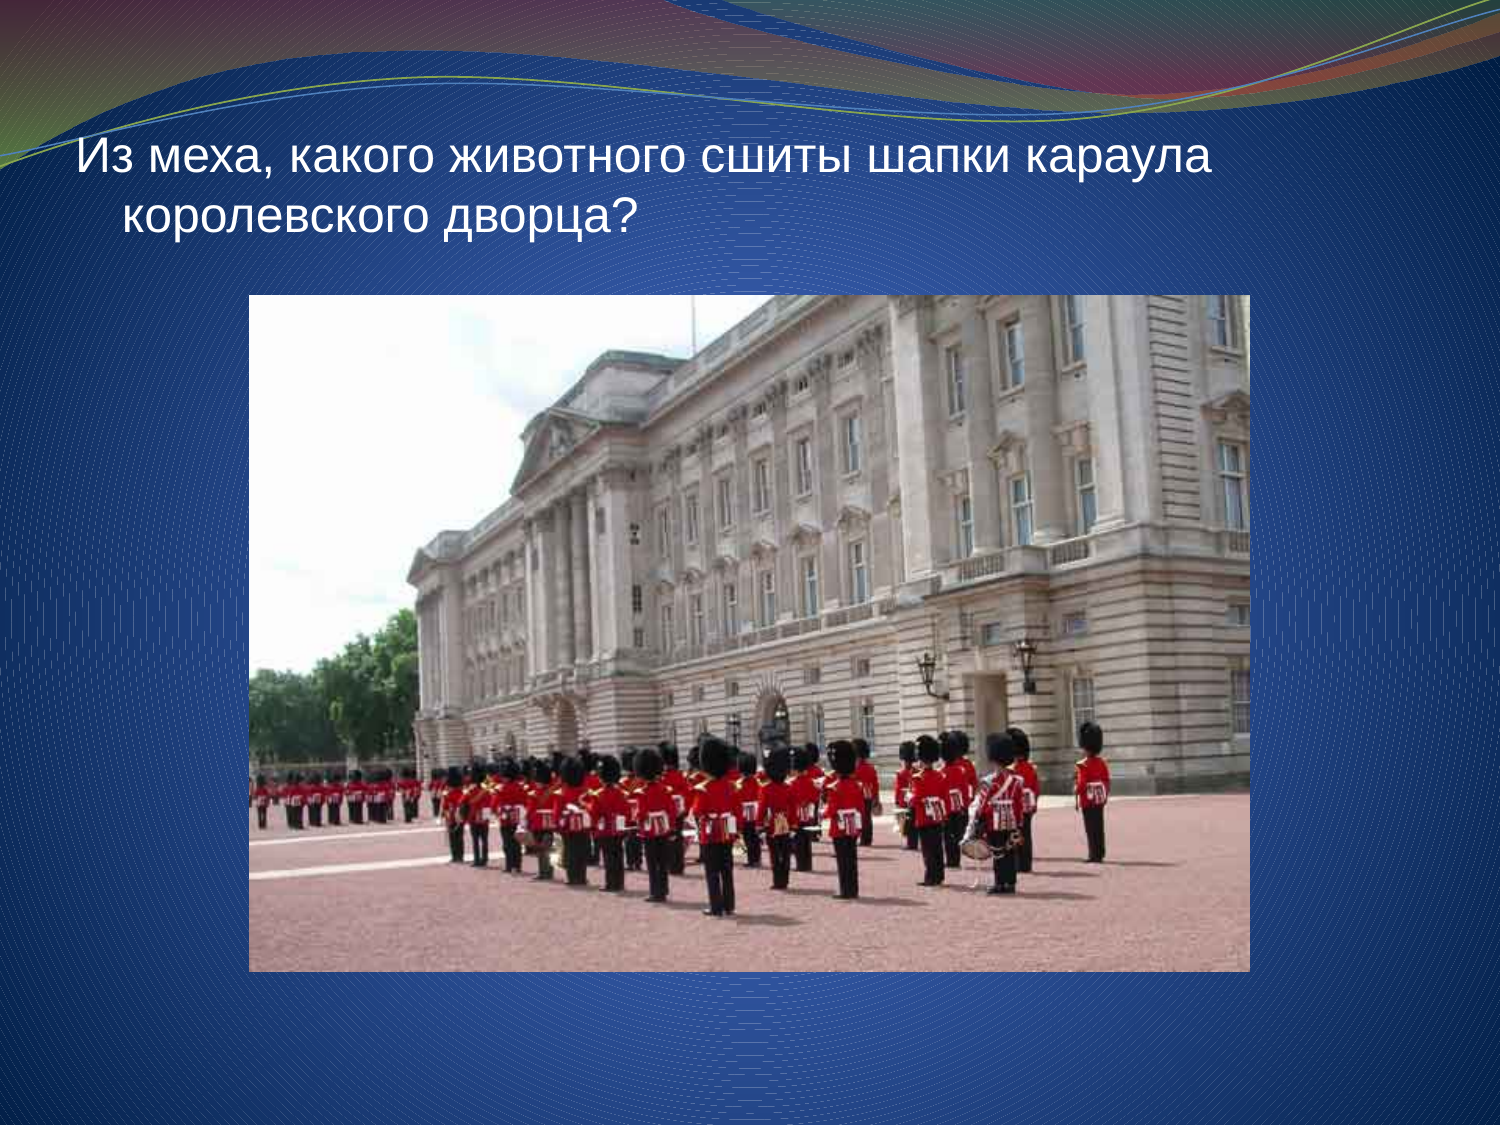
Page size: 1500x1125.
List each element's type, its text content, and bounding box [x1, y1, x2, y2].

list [249, 295, 1251, 973]
title Из меха, какого животного сшиты шапки караула королевского дворца? [75, 115, 1425, 303]
